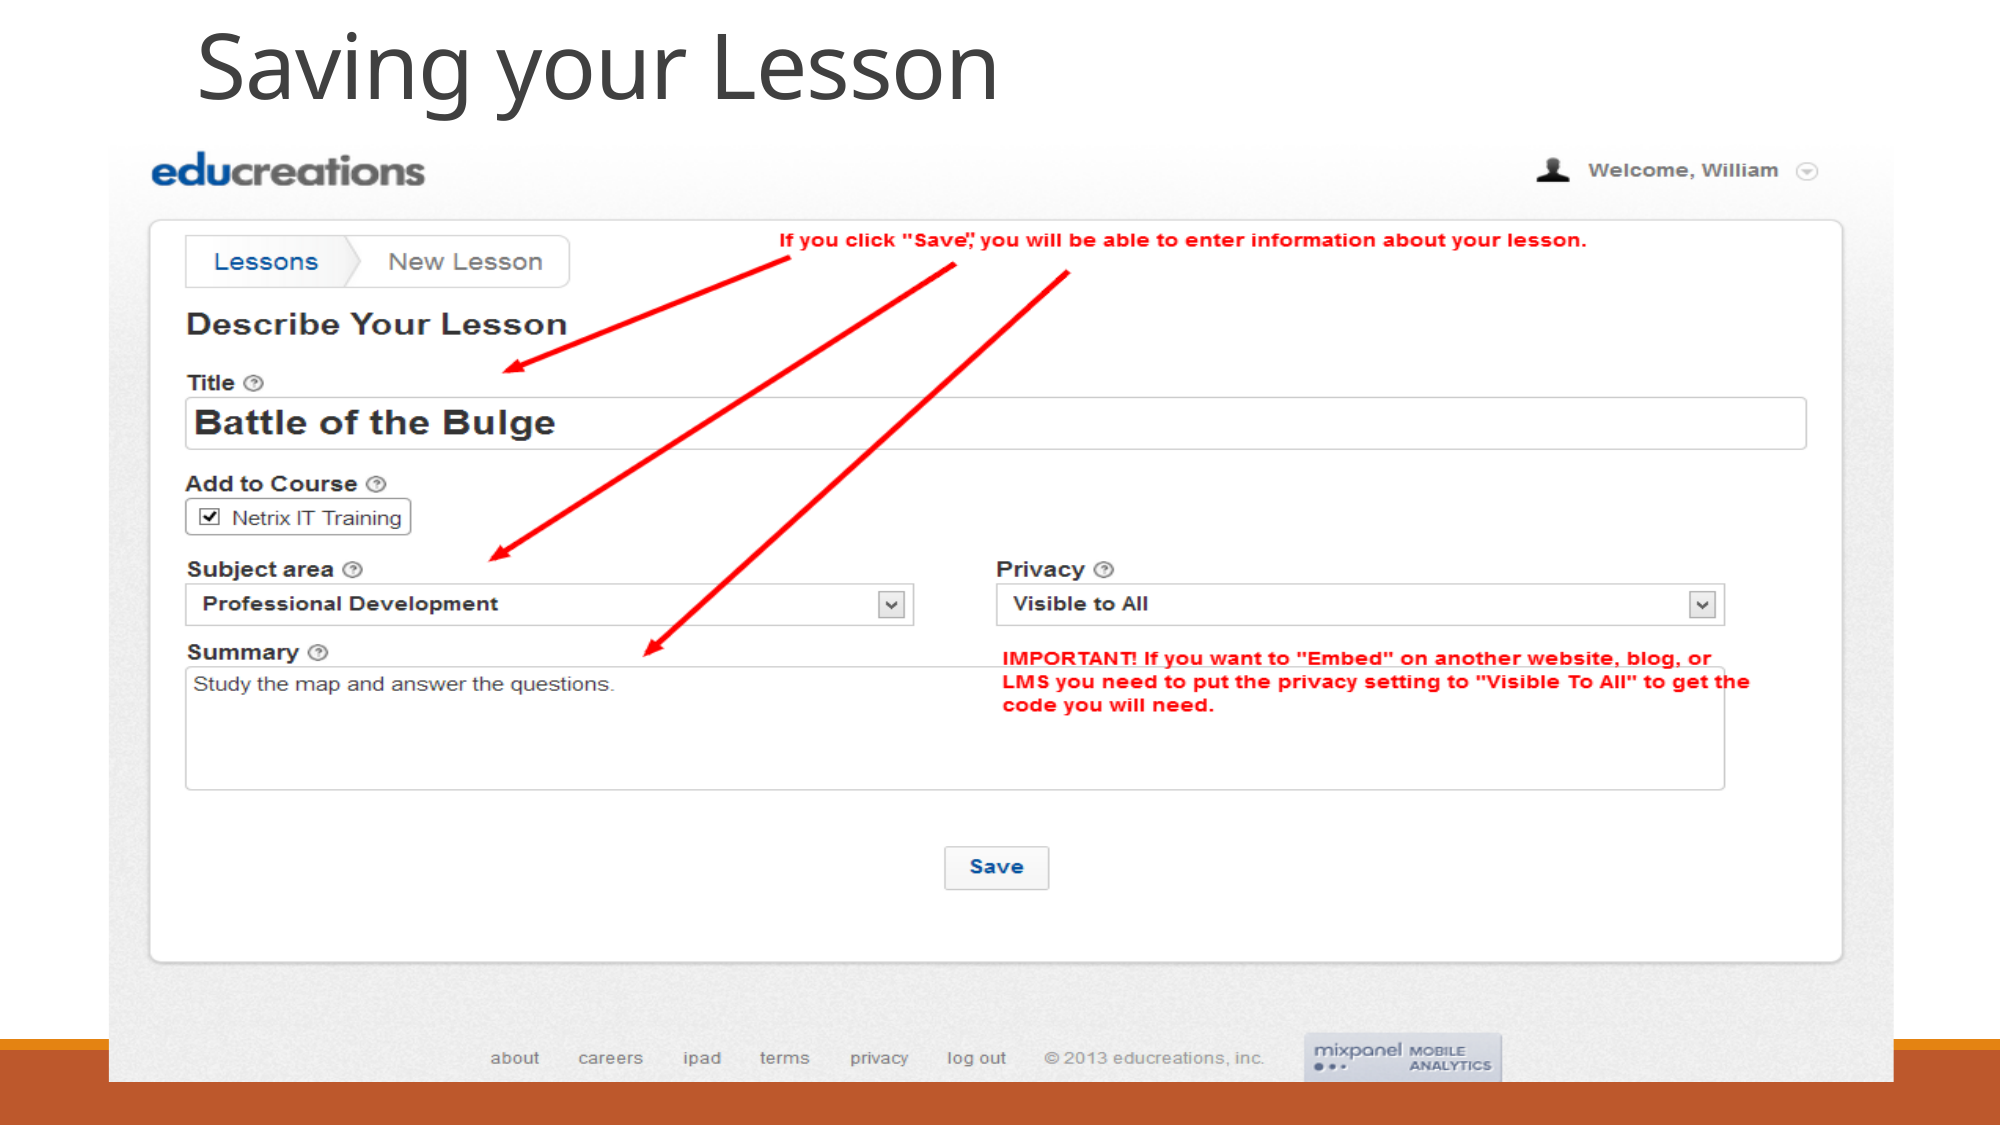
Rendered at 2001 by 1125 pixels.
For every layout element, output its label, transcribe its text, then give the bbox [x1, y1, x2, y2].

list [108, 124, 1895, 1083]
title Saving your Lesson [181, 16, 1832, 121]
